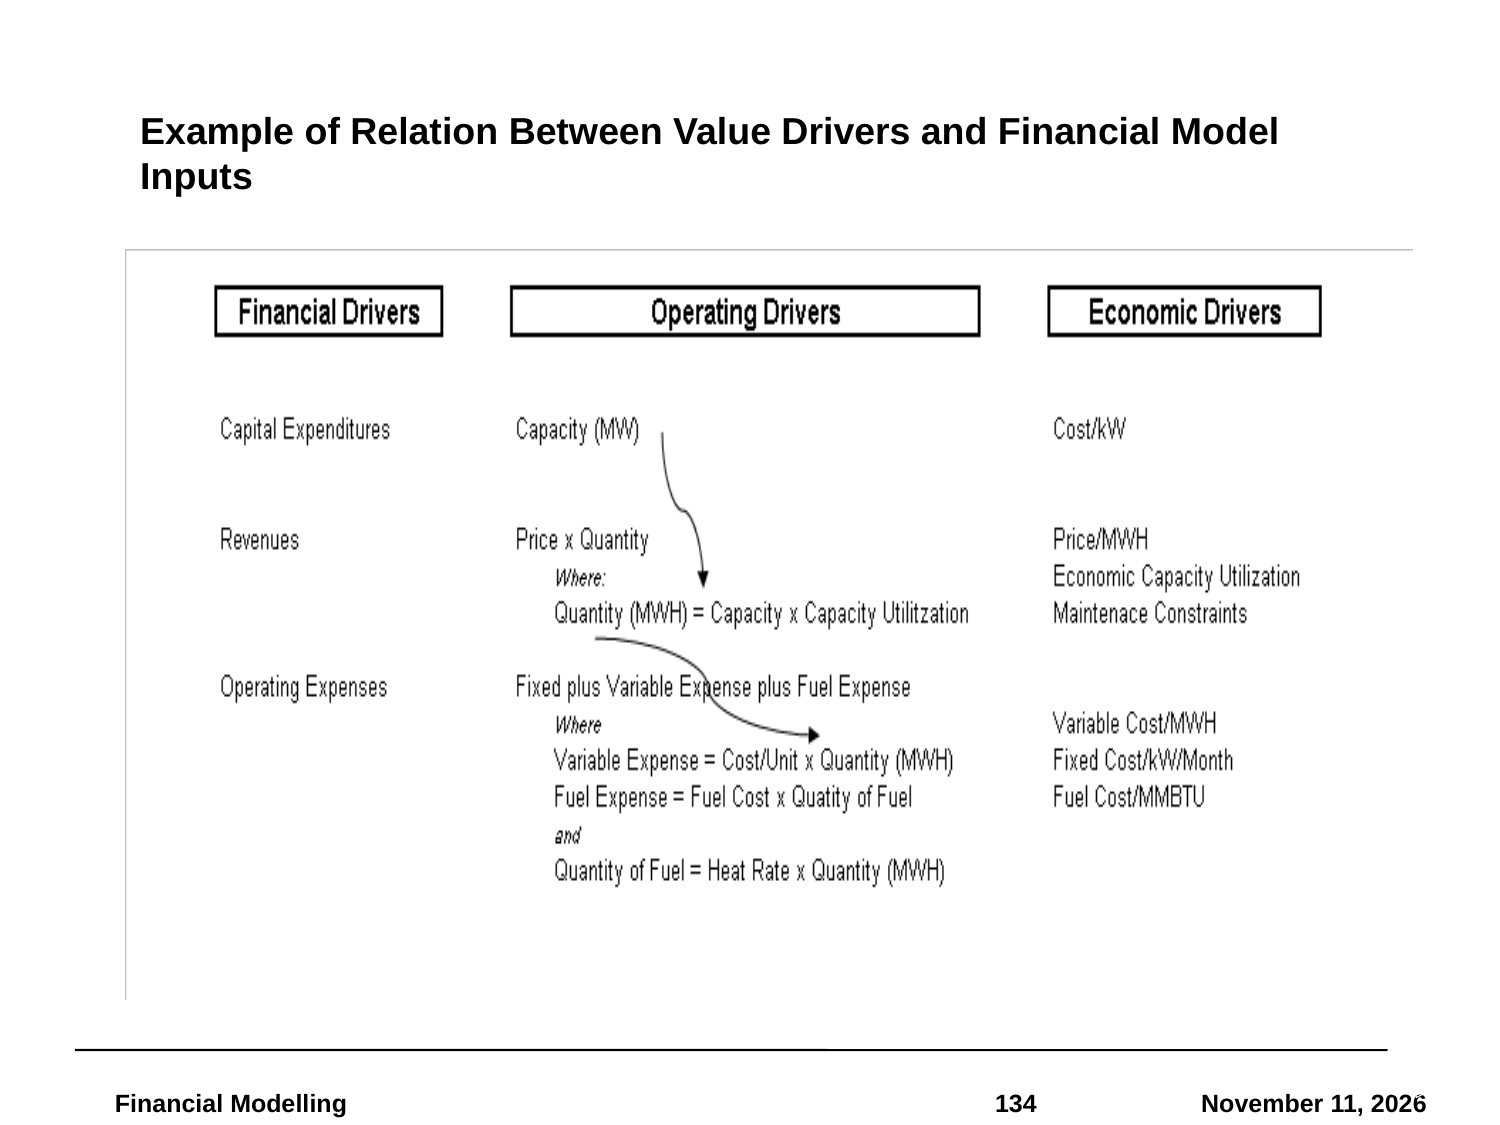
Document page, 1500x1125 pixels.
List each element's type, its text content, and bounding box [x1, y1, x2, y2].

title Example of Relation Between Value Drivers and Financial Model Inputs [124, 99, 1413, 226]
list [124, 249, 1413, 1001]
